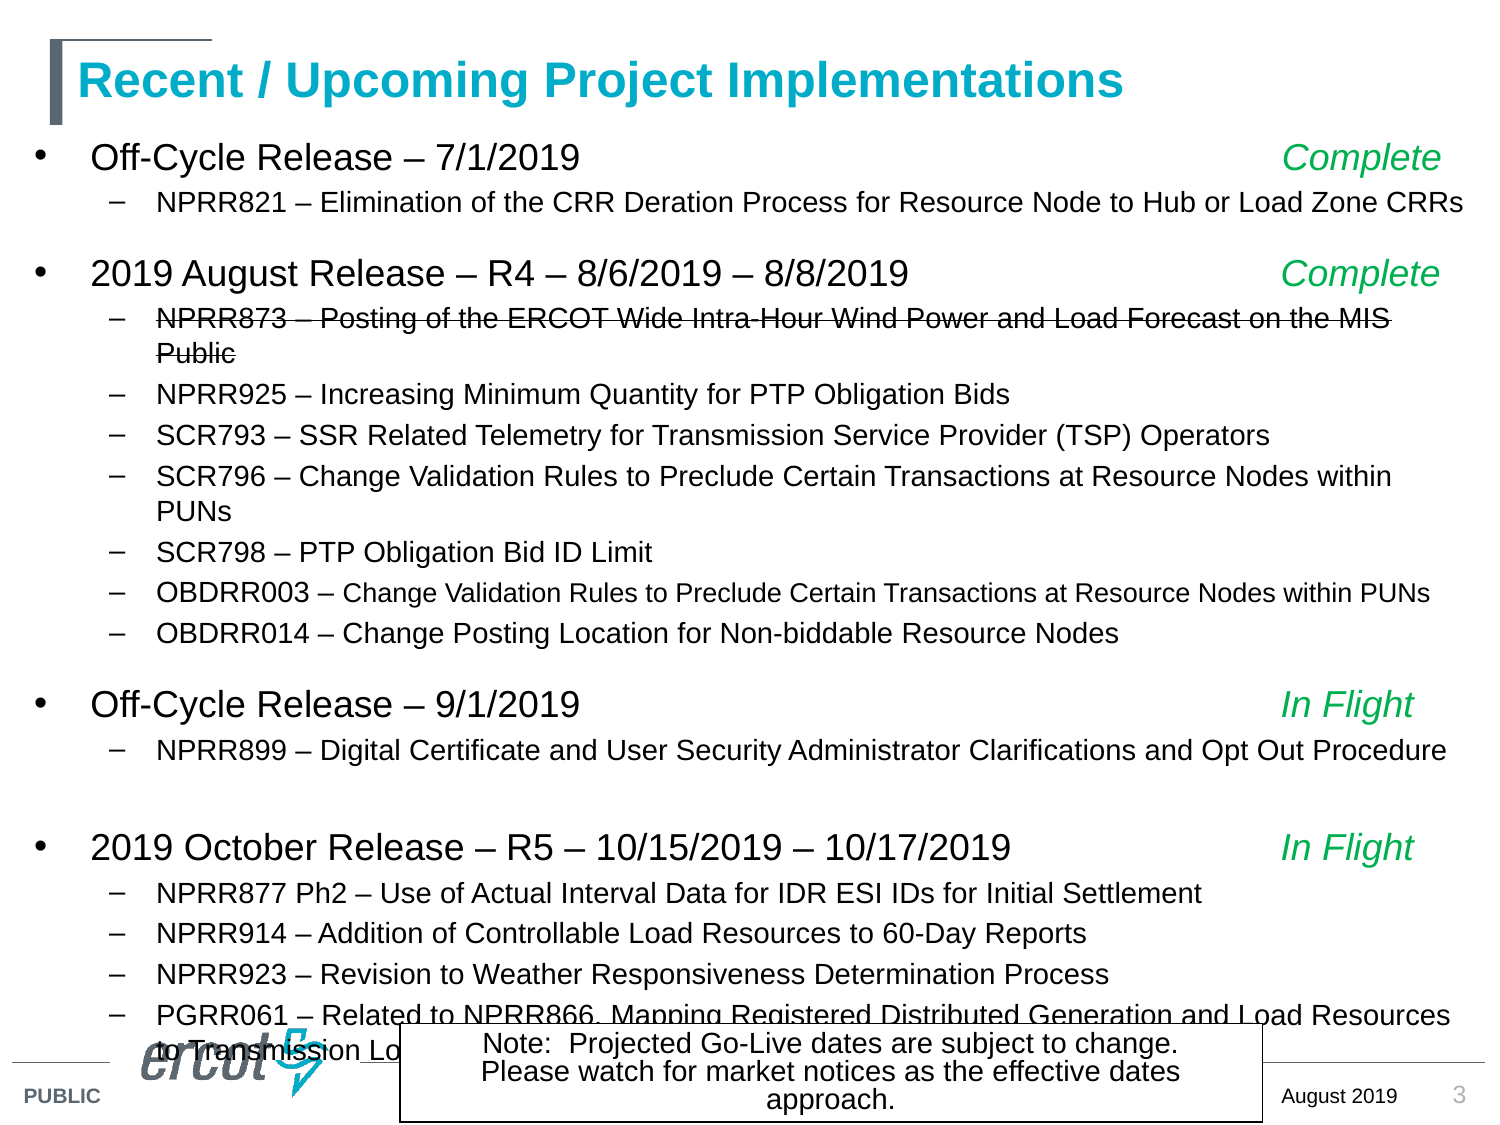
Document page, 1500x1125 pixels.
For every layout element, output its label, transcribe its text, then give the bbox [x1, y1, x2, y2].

text_box Note: Projected Go-Live dates are subject to change. Please watch for market notices as the effective dates approach. [399, 1023, 1263, 1123]
slide_number 3 [1437, 1076, 1475, 1112]
picture [137, 1024, 332, 1100]
list Off-Cycle Release – 7/1/2019 Complete NPRR821 – Elimination of the CRR Deration Process for Resource Node to Hub or Load Zone CRRs 2019 August Release – R4 – 8/6/2019 – 8/8/2019 Complete NPRR873 – Posting of the ERCOT Wide Intra-Hour Wind Power and Load Forecast on the MIS Public NPRR925 – Increasing Minimum Quantity for PTP Obligation Bids SCR793 – SSR Related Telemetry for Transmission Service Provider (TSP) Operators SCR796 – Change Validation Rules to Preclude Certain Transactions at Resource Nodes within PUNs SCR798 – PTP Obligation Bid ID Limit OBDRR003 – Change Validation Rules to Preclude Certain Transactions at Resource Nodes within PUNs OBDRR014 – Change Posting Location for Non-biddable Resource Nodes Off-Cycle Release – 9/1/2019 In Flight NPRR899 – Digital Certificate and User Security Administrator Clarifications and Opt Out Procedure 2019 October Release – R5 – 10/15/2019 – 10/17/2019 In Flight NPRR877 Ph2 – Use of Actual Interval Data for IDR ESI IDs for Initial Settlement NPRR914 – Addition of Controllable Load Resources to 60-Day Reports NPRR923 – Revision to Weather Responsiveness Determination Process PGRR061 – Related to NPRR866, Mapping Registered Distributed Generation and Load Resources to Transmission Loads in the Network Operations Model [19, 125, 1488, 1024]
title Recent / Upcoming Project Implementations [62, 39, 1200, 125]
